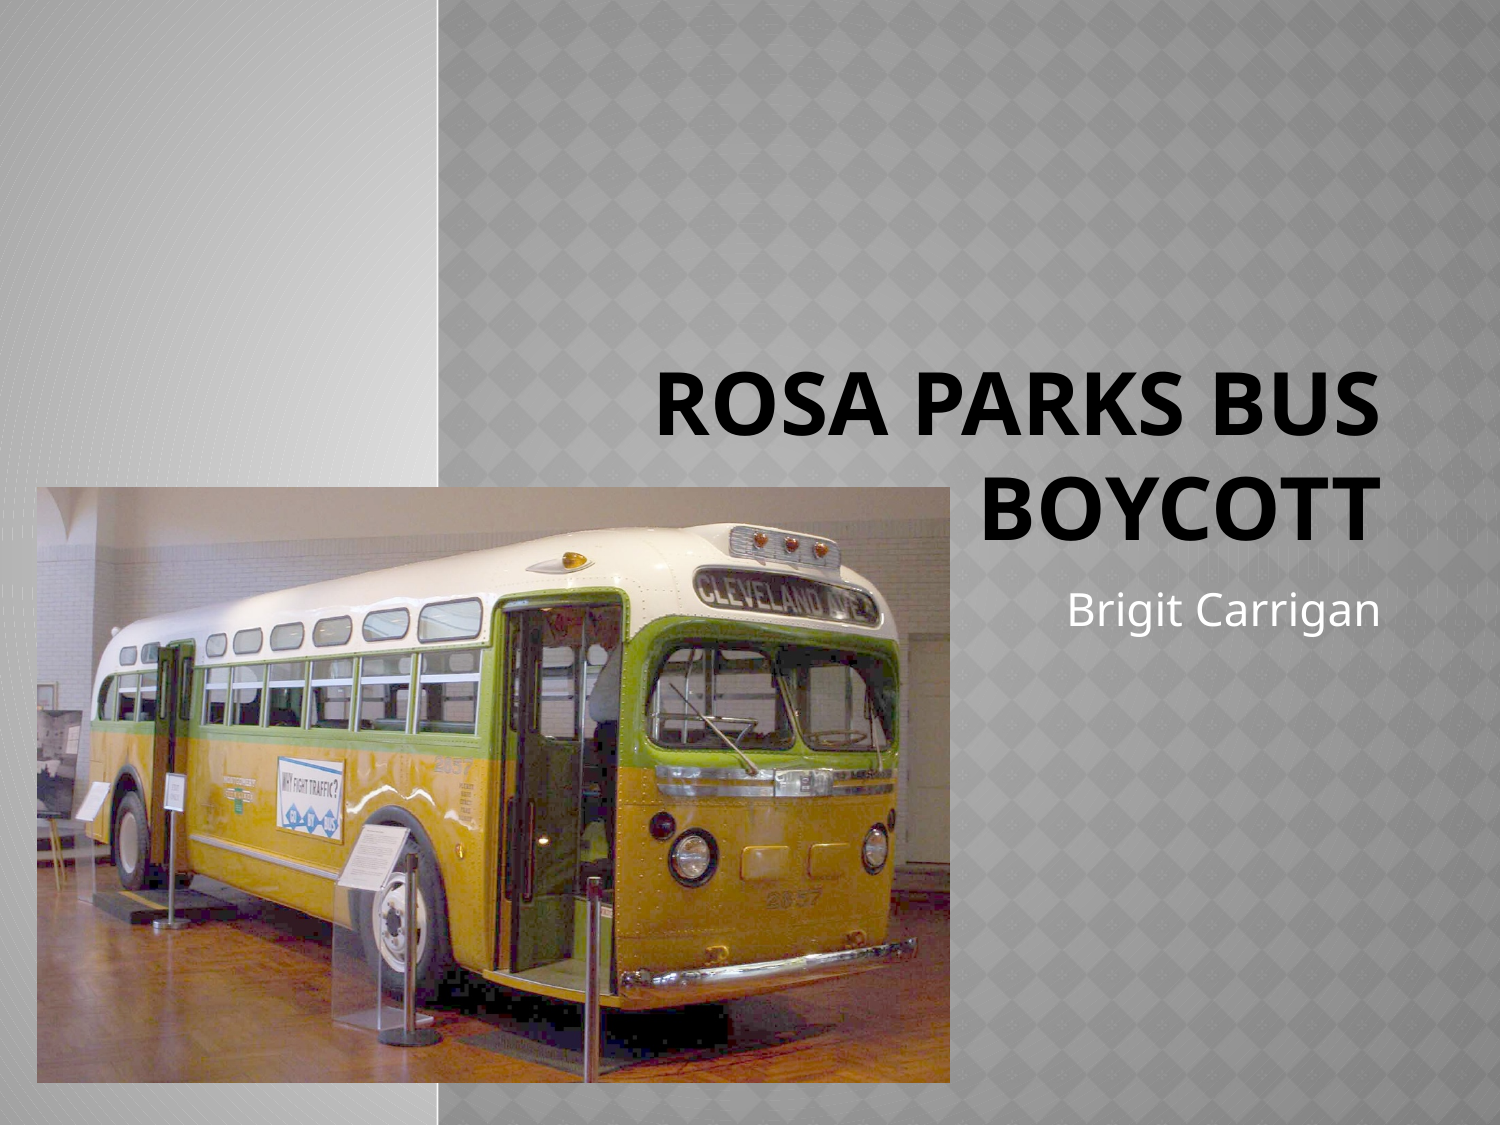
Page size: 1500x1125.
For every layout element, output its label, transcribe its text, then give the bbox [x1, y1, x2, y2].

subtitle Brigit Carrigan [955, 580, 1390, 762]
title Rosa Parks bus boycott [552, 87, 1390, 558]
picture [36, 487, 951, 1084]
